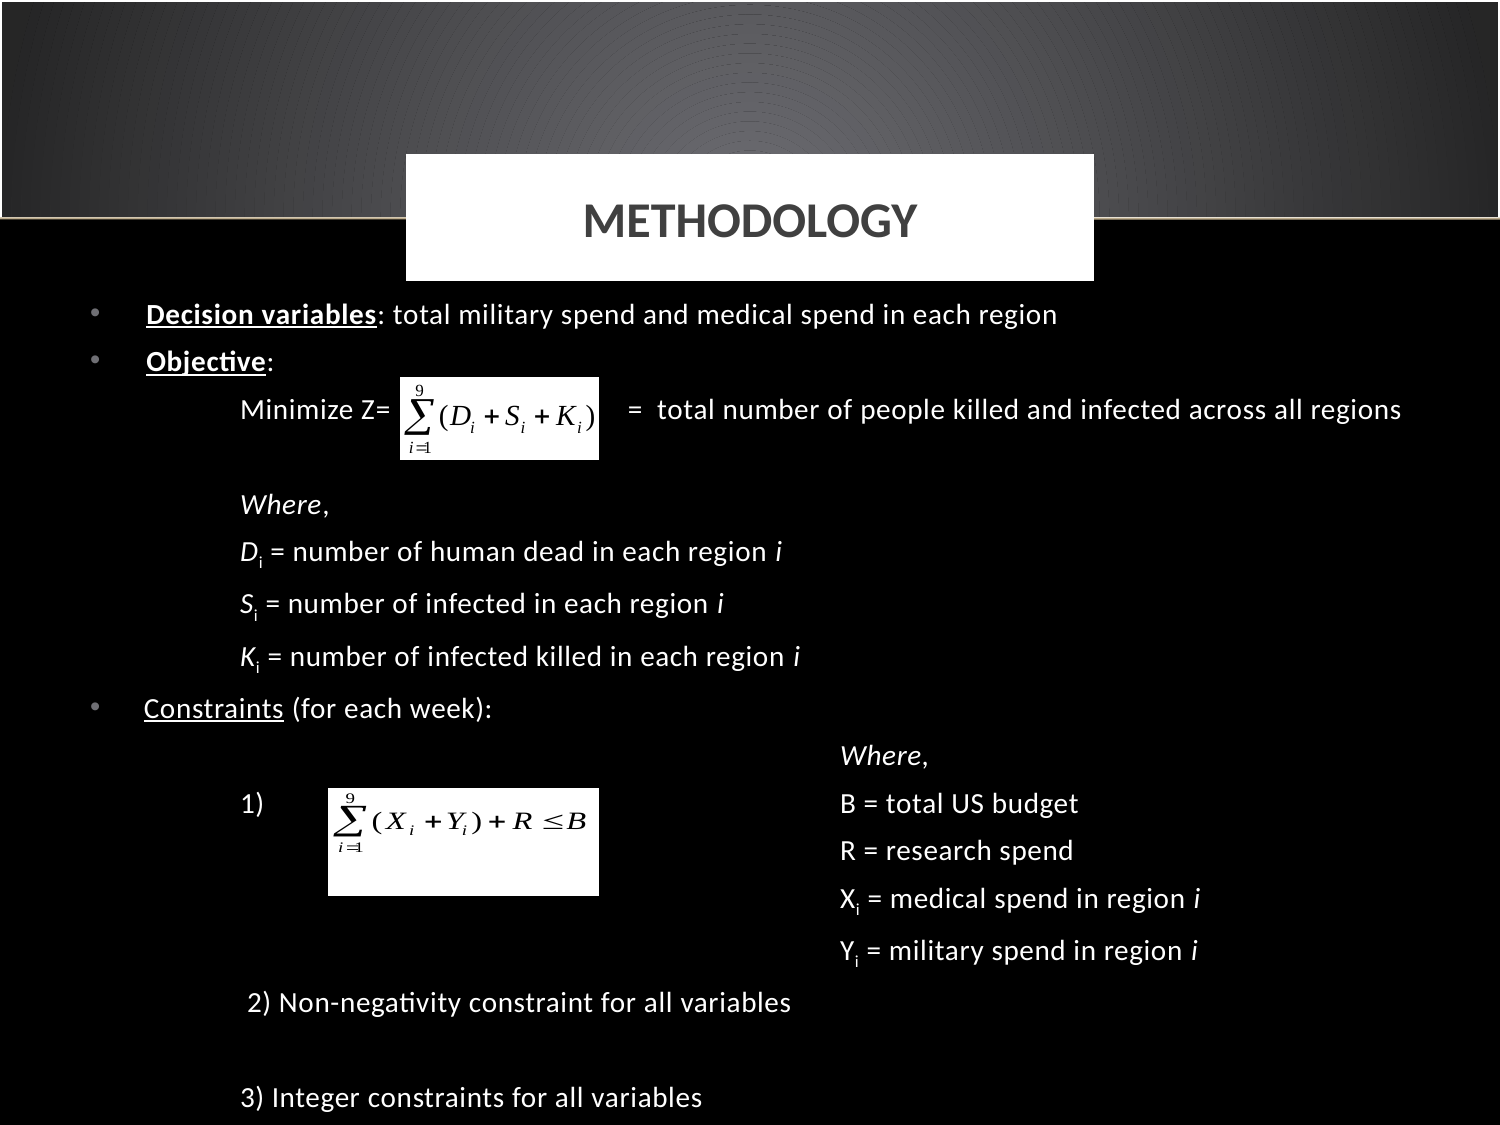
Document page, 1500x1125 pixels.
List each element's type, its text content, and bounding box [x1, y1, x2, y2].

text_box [399, 377, 600, 461]
title METHODOLOGY [406, 154, 1094, 281]
list Decision variables: total military spend and medical spend in each region Objective: Minimize Z= = = total number of people killed and infected across all regions Where, Di = number of human dead in each region i Si = number of infected in each region i Ki = number of infected killed in each region i Constraints (for each week): Where, 1) B = total US budget R = research spend Xi = medical spend in region i Yi = military spend in region i 2) Non-negativity constraint for all variables 3) Integer constraints for all variables [75, 287, 1425, 1100]
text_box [328, 787, 600, 896]
